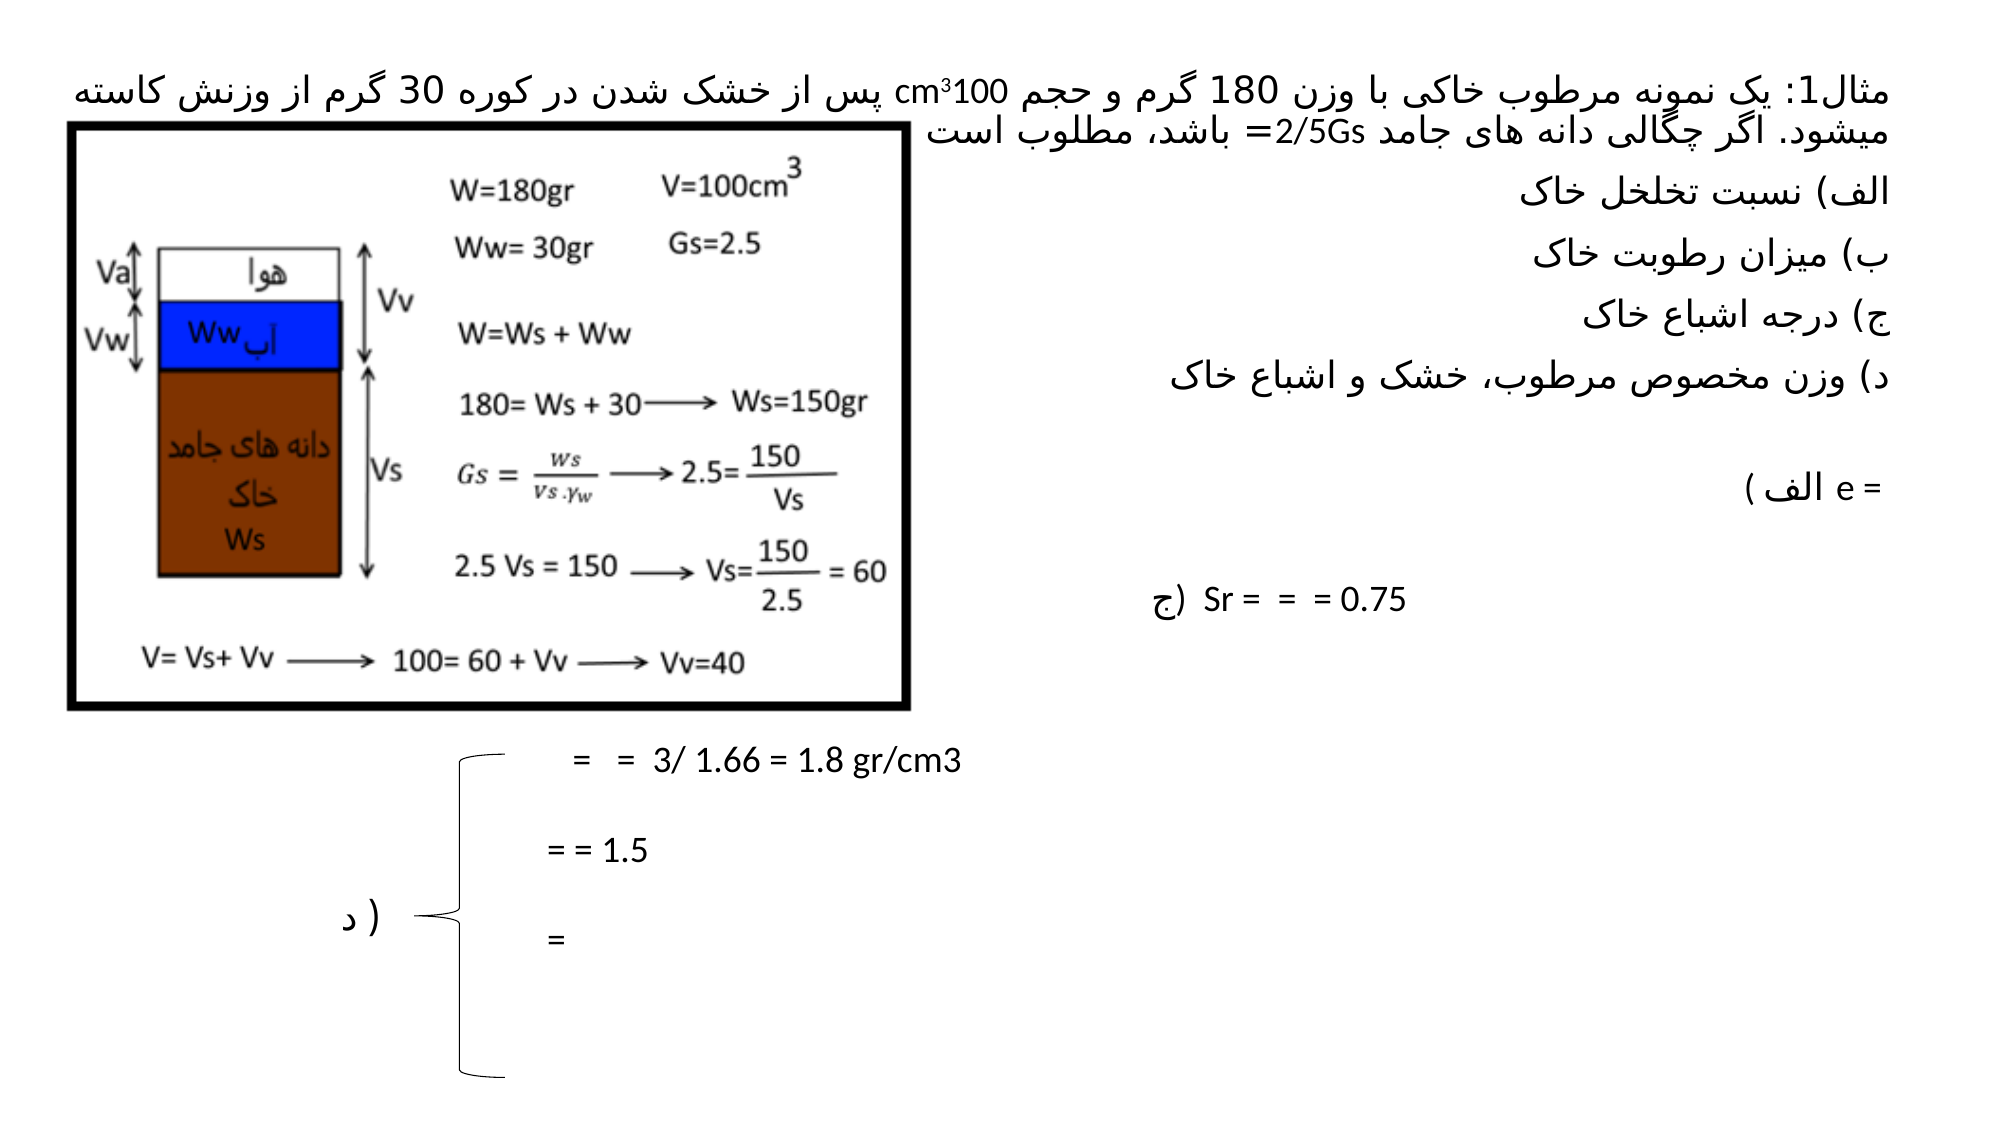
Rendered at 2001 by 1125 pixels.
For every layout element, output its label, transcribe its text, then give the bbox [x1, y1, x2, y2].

picture [56, 114, 919, 719]
text_box [414, 753, 505, 1078]
text_box ( د [293, 885, 396, 946]
